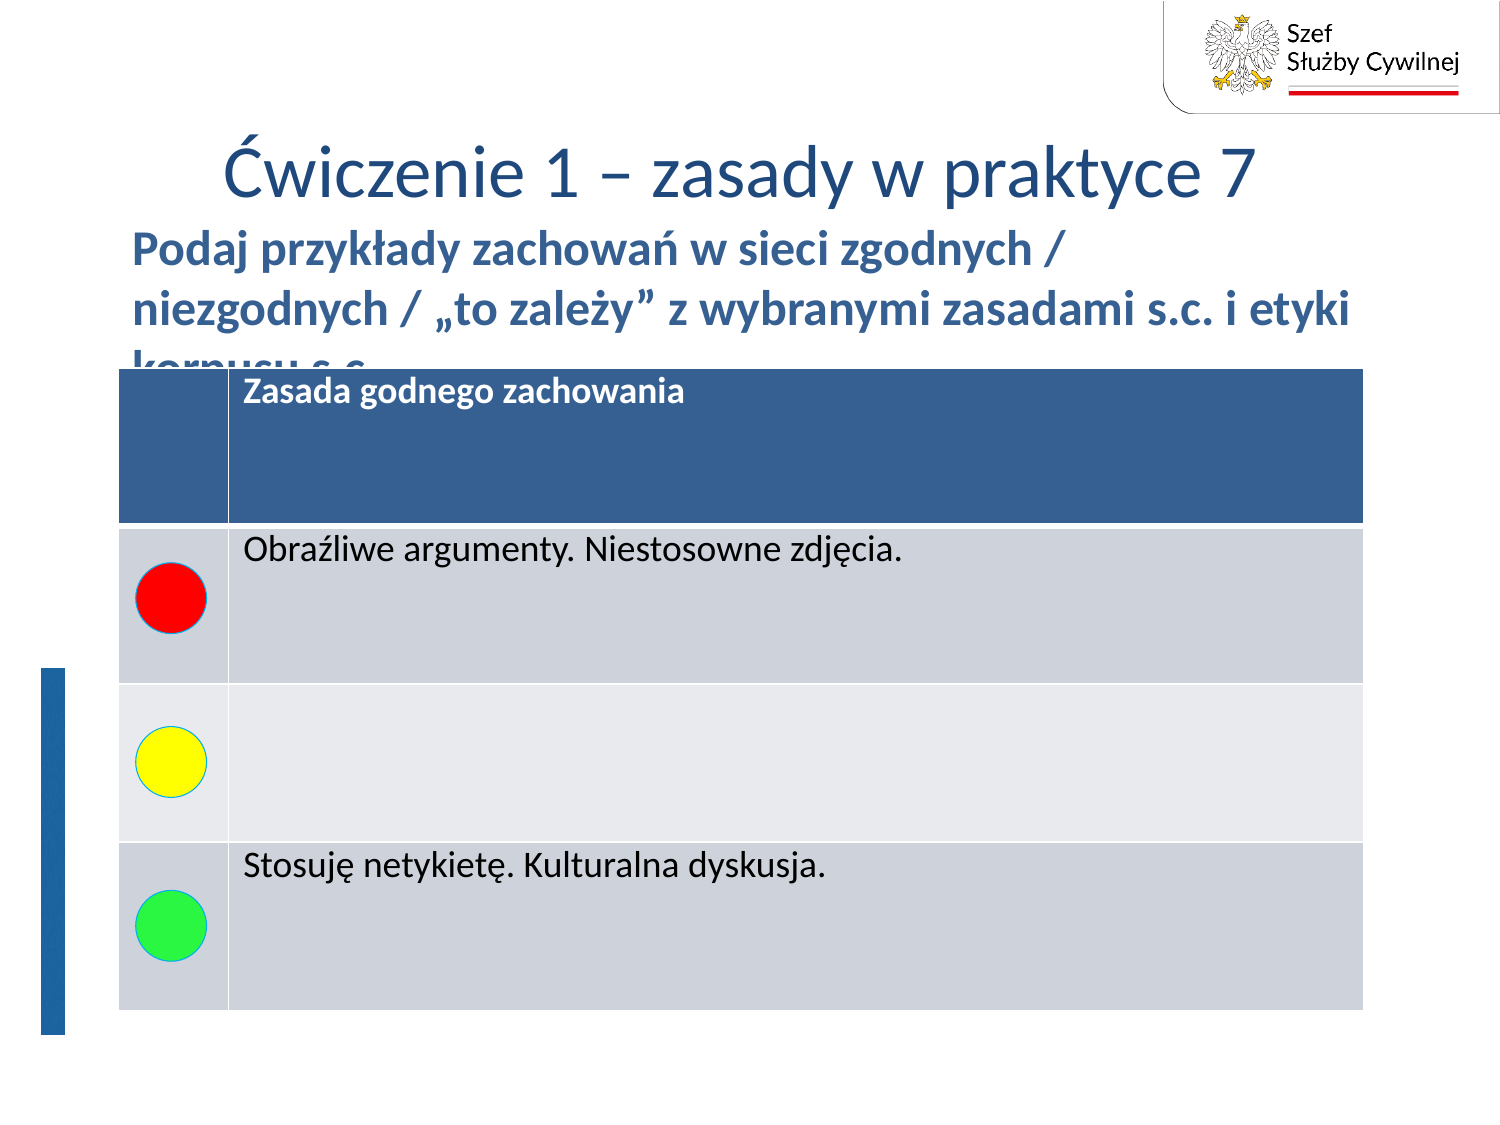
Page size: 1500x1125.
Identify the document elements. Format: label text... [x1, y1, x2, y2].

table_cell [119, 685, 228, 841]
picture [41, 668, 65, 1035]
table_header [119, 369, 228, 523]
text_box Podaj przykłady zachowań w sieci zgodnych / niezgodnych / „to zależy” z wybranymi zasadami s.c. i etyki korpusu s.c. [117, 208, 1382, 403]
text_box [133, 724, 209, 800]
text_box [133, 888, 209, 964]
table_cell Stosuję netykietę. Kulturalna dyskusja. [229, 843, 1363, 1010]
table_cell [229, 685, 1363, 841]
title Ćwiczenie 1 – zasady w praktyce 7 [91, 115, 1391, 240]
picture [1163, 0, 1500, 114]
table_cell [119, 843, 228, 1010]
table_cell [119, 529, 228, 683]
table_cell Obraźliwe argumenty. Niestosowne zdjęcia. [229, 529, 1363, 683]
table_header Zasada godnego zachowania [229, 369, 1363, 523]
text_box [133, 560, 209, 636]
